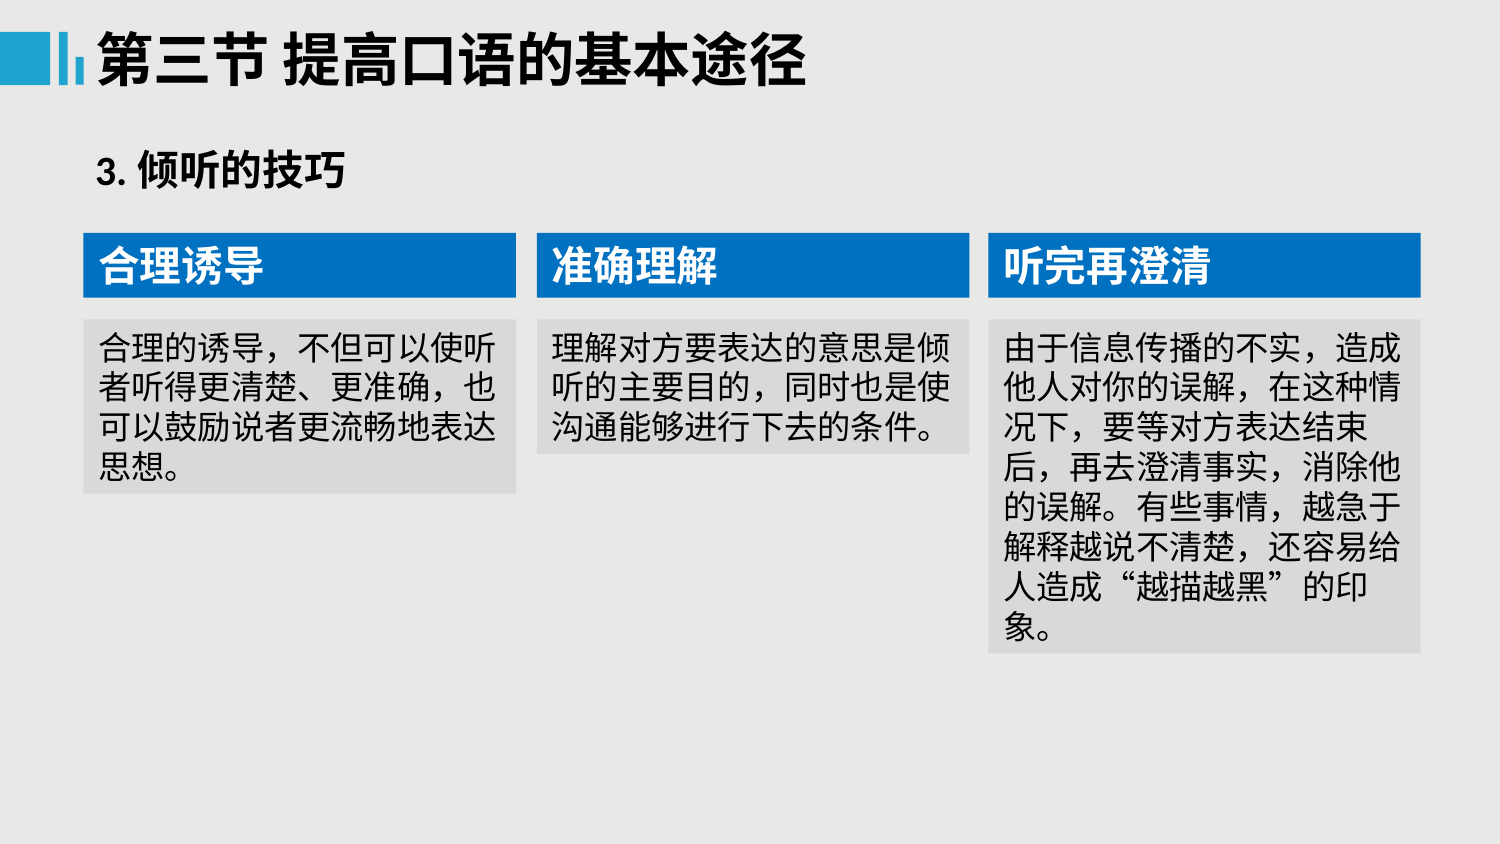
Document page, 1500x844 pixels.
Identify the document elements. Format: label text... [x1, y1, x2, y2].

text_box 听完再澄清 [988, 232, 1421, 298]
text_box 准确理解 [536, 232, 970, 298]
text_box 第三节 提高口语的基本途径 [83, 17, 1412, 99]
text_box [57, 30, 70, 87]
text_box 合理的诱导，不但可以使听者听得更清楚、更准确，也可以鼓励说者更流畅地表达思想。 [83, 319, 516, 494]
text_box [0, 30, 52, 87]
text_box 理解对方要表达的意思是倾听的主要目的，同时也是使沟通能够进行下去的条件。 [536, 319, 970, 454]
text_box 由于信息传播的不实，造成他人对你的误解，在这种情况下，要等对方表达结束后，再去澄清事实，消除他的误解。有些事情，越急于解释越说不清楚，还容易给人造成“越描越黑”的印象。 [988, 319, 1421, 654]
text_box [74, 55, 83, 87]
text_box 合理诱导 [83, 232, 516, 298]
text_box 3.倾听的技巧 [83, 138, 1304, 200]
